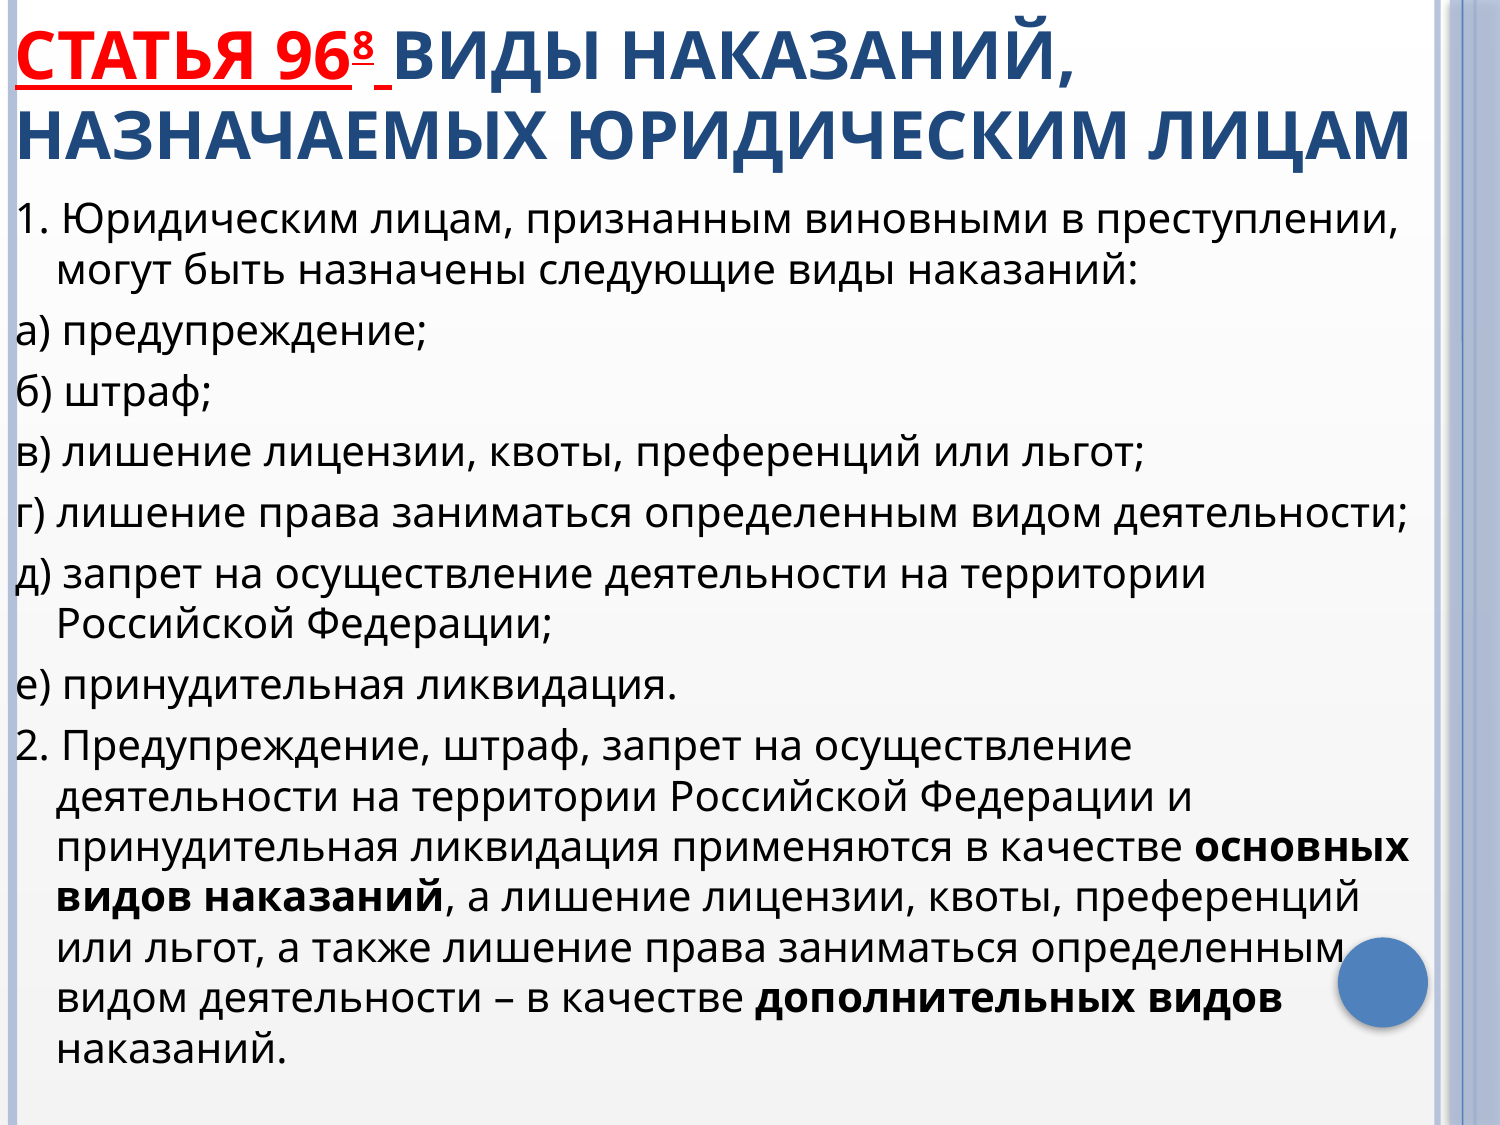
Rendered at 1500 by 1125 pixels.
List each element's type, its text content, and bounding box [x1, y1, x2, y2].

list 1. Юридическим лицам, признанным виновными в преступлении, могут быть назначены следующие виды наказаний: а) предупреждение; б) штраф; в) лишение лицензии, квоты, преференций или льгот; г) лишение права заниматься определенным видом деятельности; д) запрет на осуществление деятельности на территории Российской Федерации; е) принудительная ликвидация. 2. Предупреждение, штраф, запрет на осуществление деятельности на территории Российской Федерации и принудительная ликвидация применяются в качестве основных видов наказаний, а лишение лицензии, квоты, преференций или льгот, а также лишение права заниматься определенным видом деятельности – в качестве дополнительных видов наказаний. [0, 184, 1436, 1125]
title Статья 968 Виды наказаний, назначаемых юридическим лицам [0, 0, 1500, 181]
